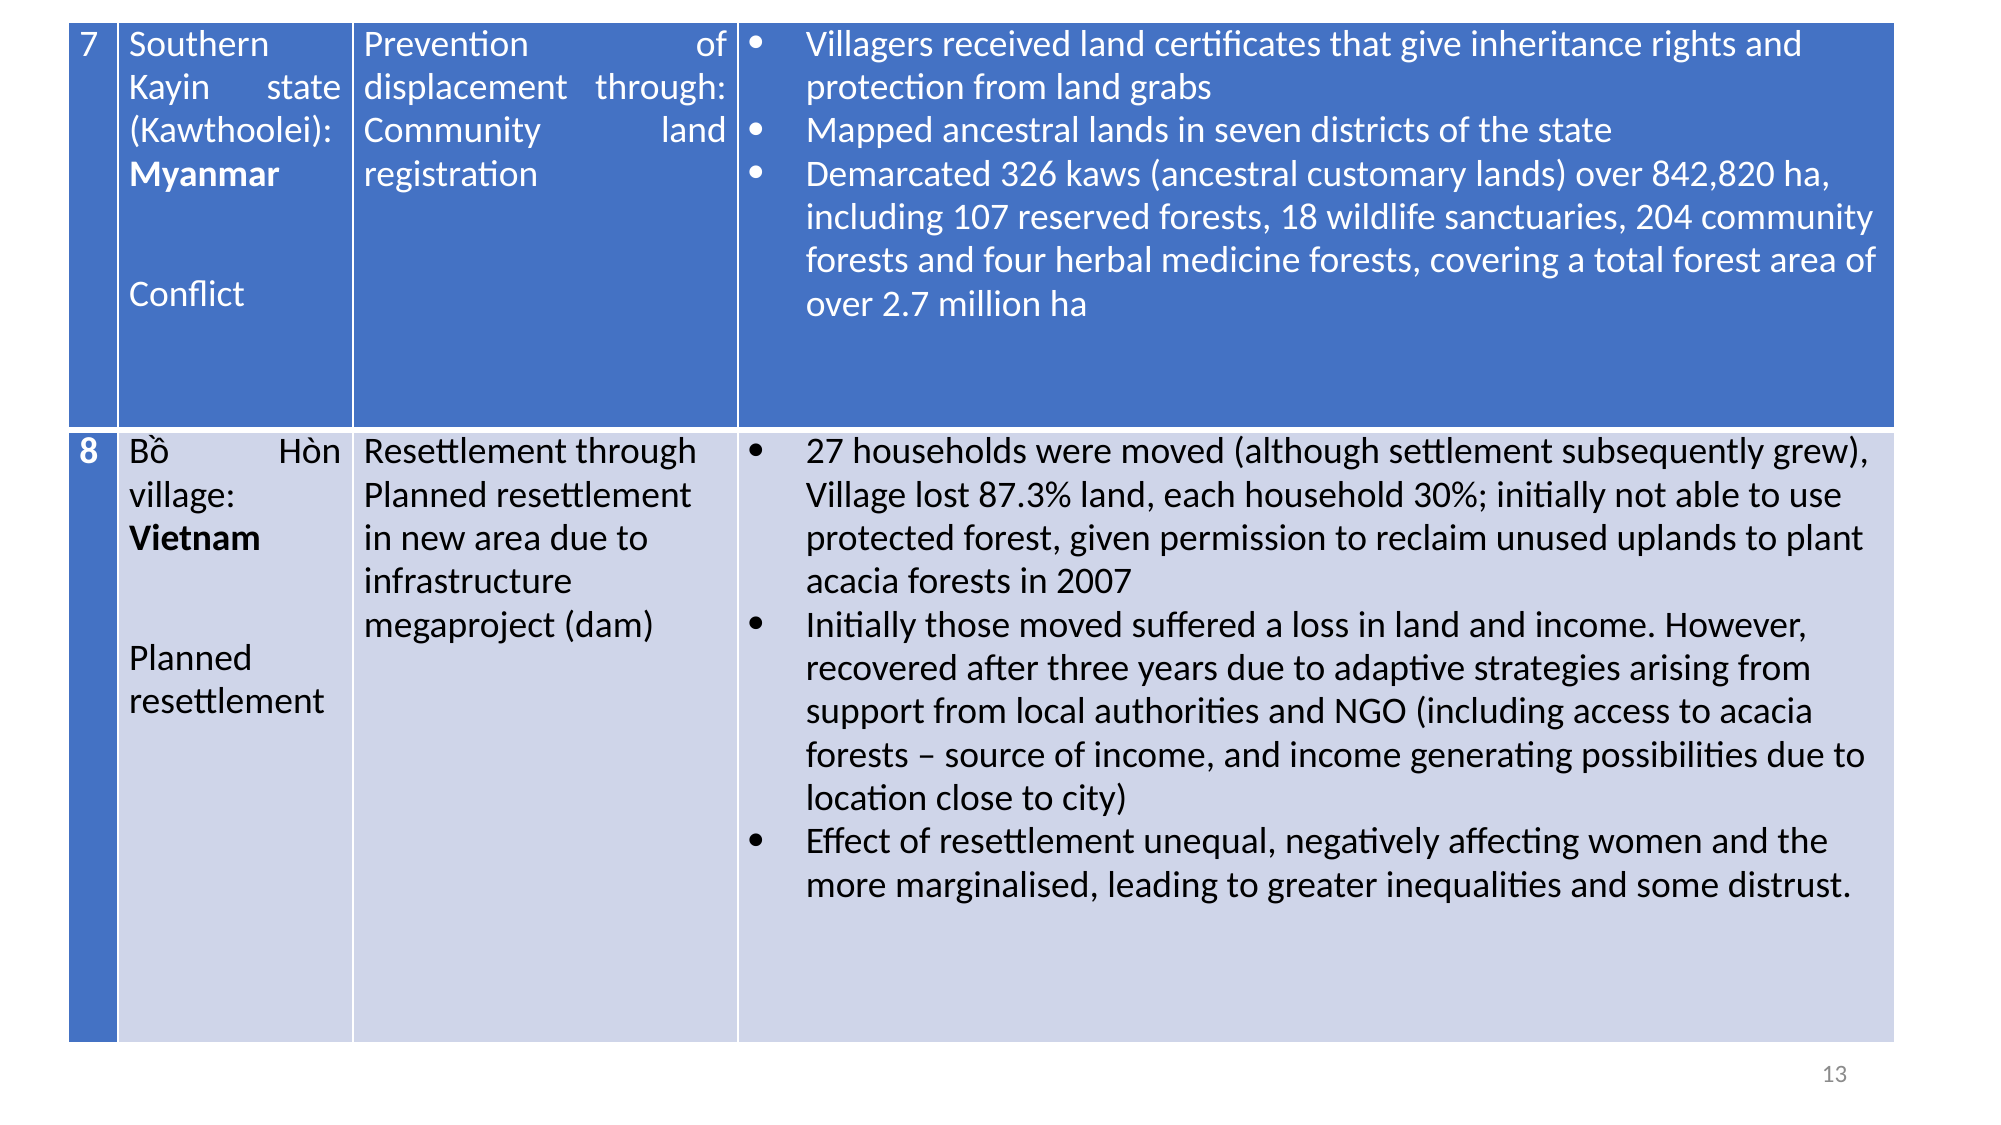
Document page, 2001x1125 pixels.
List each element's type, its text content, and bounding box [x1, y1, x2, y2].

slide_number 13 [1412, 1044, 1863, 1103]
table_cell Bồ Hòn village: Vietnam Planned resettlement [119, 433, 352, 1042]
table_cell Resettlement through Planned resettlement in new area due to infrastructure megaproject (dam) [354, 433, 737, 1042]
table_header Villagers received land certificates that give inheritance rights and protection from land grabs Mapped ancestral lands in seven districts of the state Demarcated 326 kaws (ancestral customary lands) over 842,820 ha, including 107 reserved forests, 18 wildlife sanctuaries, 204 community forests and four herbal medicine forests, covering a total forest area of over 2.7 million ha [739, 23, 1894, 427]
table_header 7 [69, 23, 117, 427]
table_cell 27 households were moved (although settlement subsequently grew), Village lost 87.3% land, each household 30%; initially not able to use protected forest, given permission to reclaim unused uplands to plant acacia forests in 2007 Initially those moved suffered a loss in land and income. However, recovered after three years due to adaptive strategies arising from support from local authorities and NGO (including access to acacia forests – source of income, and income generating possibilities due to location close to city) Effect of resettlement unequal, negatively affecting women and the more marginalised, leading to greater inequalities and some distrust. [739, 433, 1894, 1042]
table_header Prevention of displacement through: Community land registration [354, 23, 737, 427]
table_cell 8 [69, 433, 117, 1042]
table_header Southern Kayin state (Kawthoolei): Myanmar Conflict [119, 23, 352, 427]
